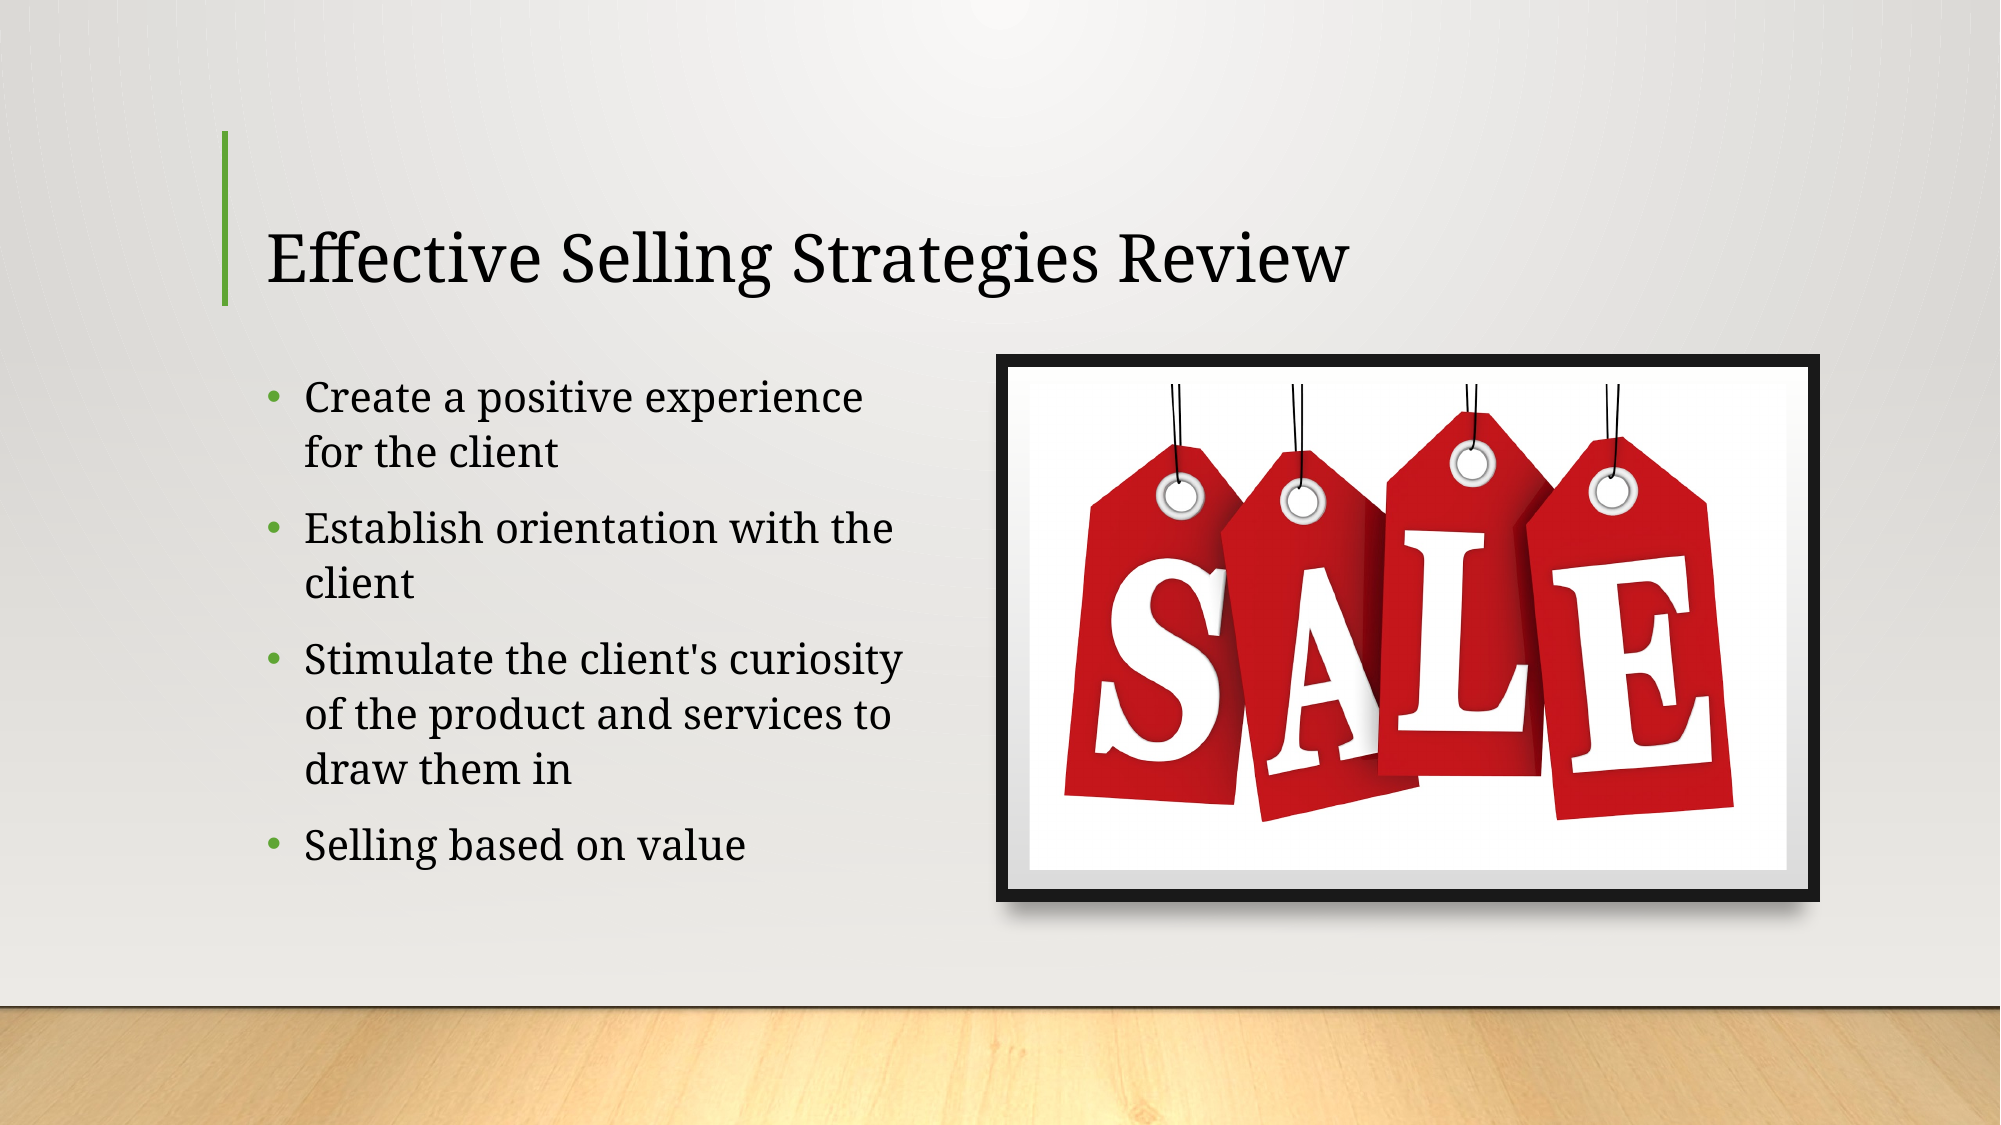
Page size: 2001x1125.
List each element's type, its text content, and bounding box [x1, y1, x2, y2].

picture [1029, 383, 1787, 870]
list Create a positive experience for the client Establish orientation with the client Stimulate the client's curiosity of the product and services to draw them in Selling based on value [251, 358, 921, 897]
title Effective Selling Strategies Review [251, 131, 1814, 305]
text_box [1001, 358, 1815, 897]
picture [0, 1006, 2000, 1125]
